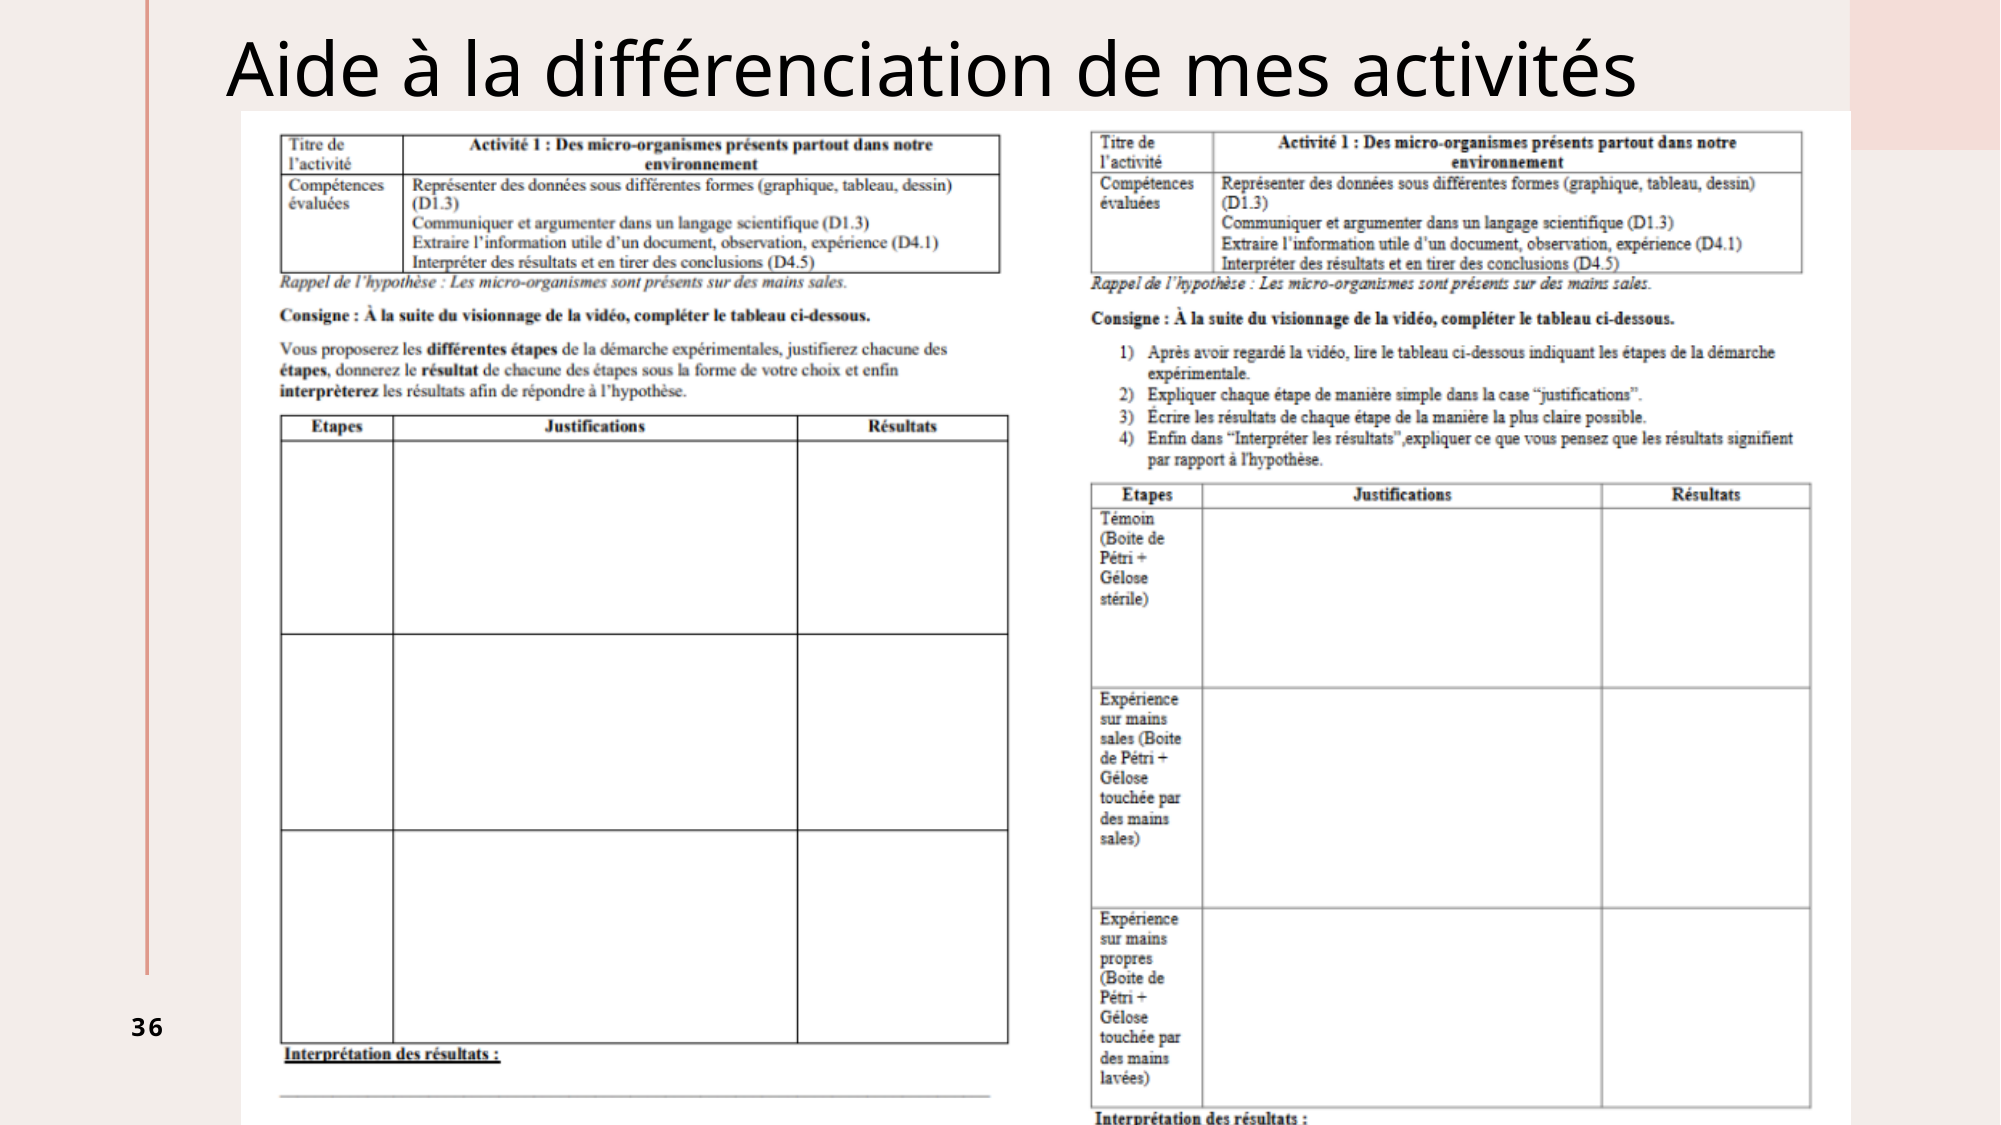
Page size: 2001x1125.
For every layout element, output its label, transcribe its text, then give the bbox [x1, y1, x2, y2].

title Aide à la différenciation de mes activités [226, 0, 1836, 190]
picture [241, 111, 1851, 1125]
slide_number 36 [67, 975, 227, 1082]
